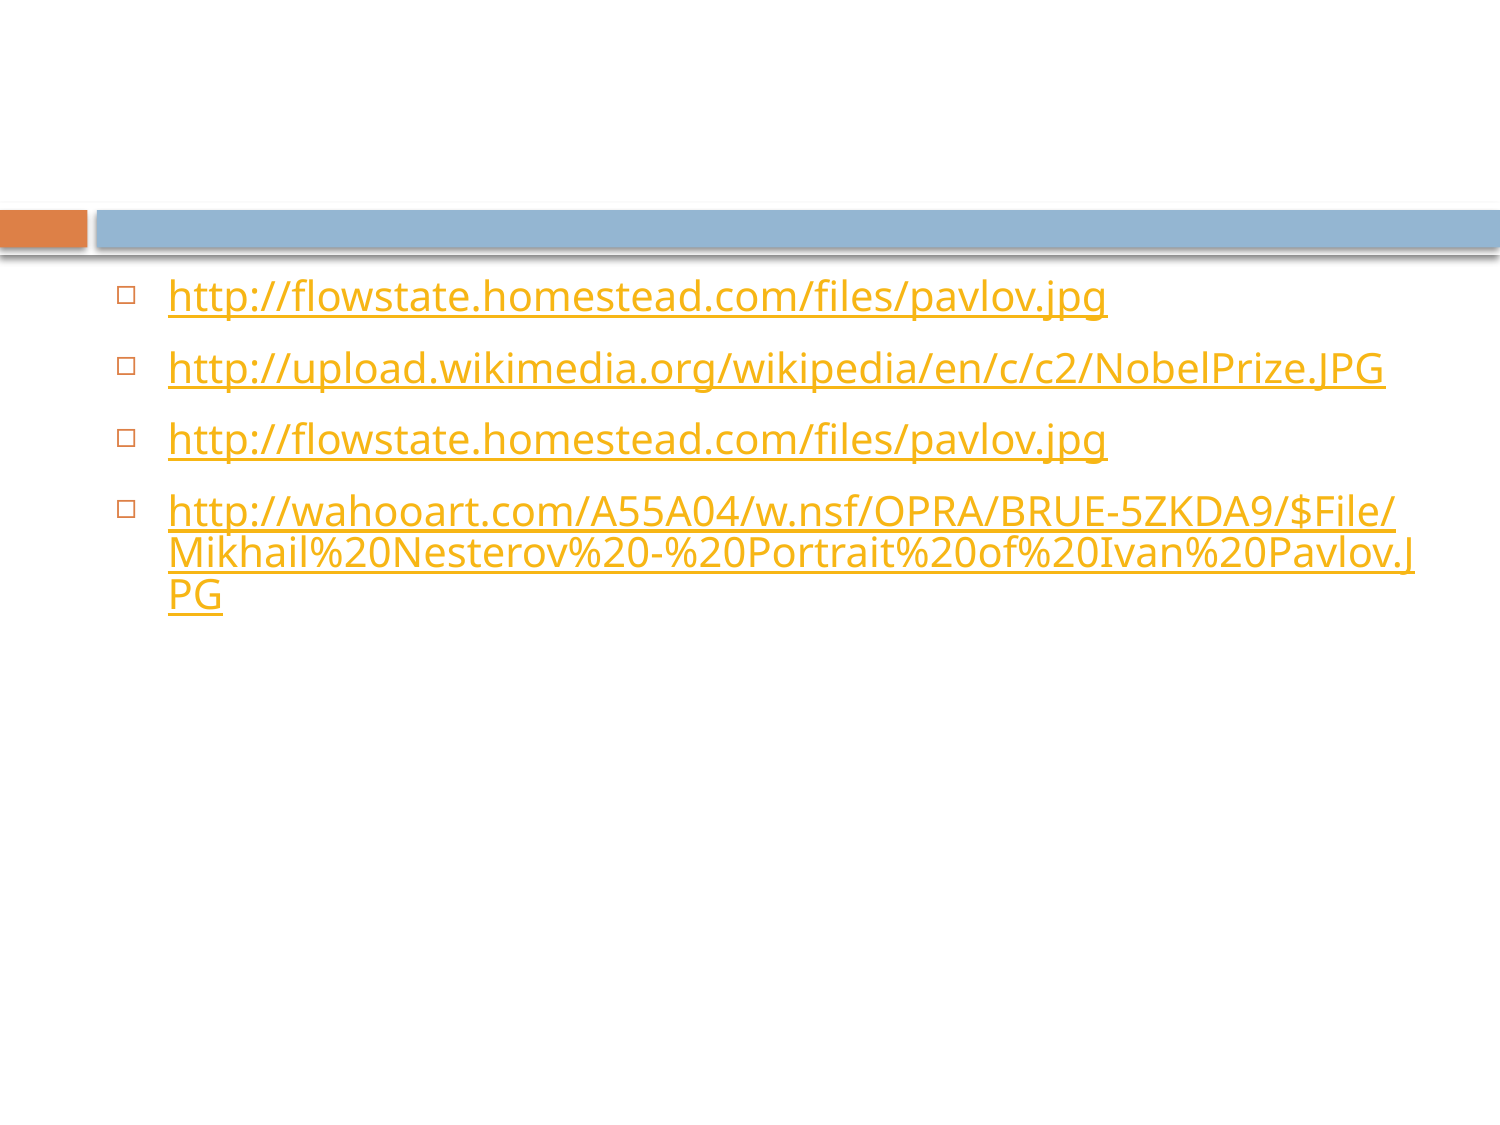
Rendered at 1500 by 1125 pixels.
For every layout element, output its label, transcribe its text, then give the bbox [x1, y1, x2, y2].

list http://flowstate.homestead.com/files/pavlov.jpg http://upload.wikimedia.org/wikipedia/en/c/c2/NobelPrize.JPG http://flowstate.homestead.com/files/pavlov.jpg http://wahooart.com/A55A04/w.nsf/OPRA/BRUE-5ZKDA9/$File/Mikhail%20Nesterov%20-%20Portrait%20of%20Ivan%20Pavlov.JPG [100, 262, 1438, 1000]
